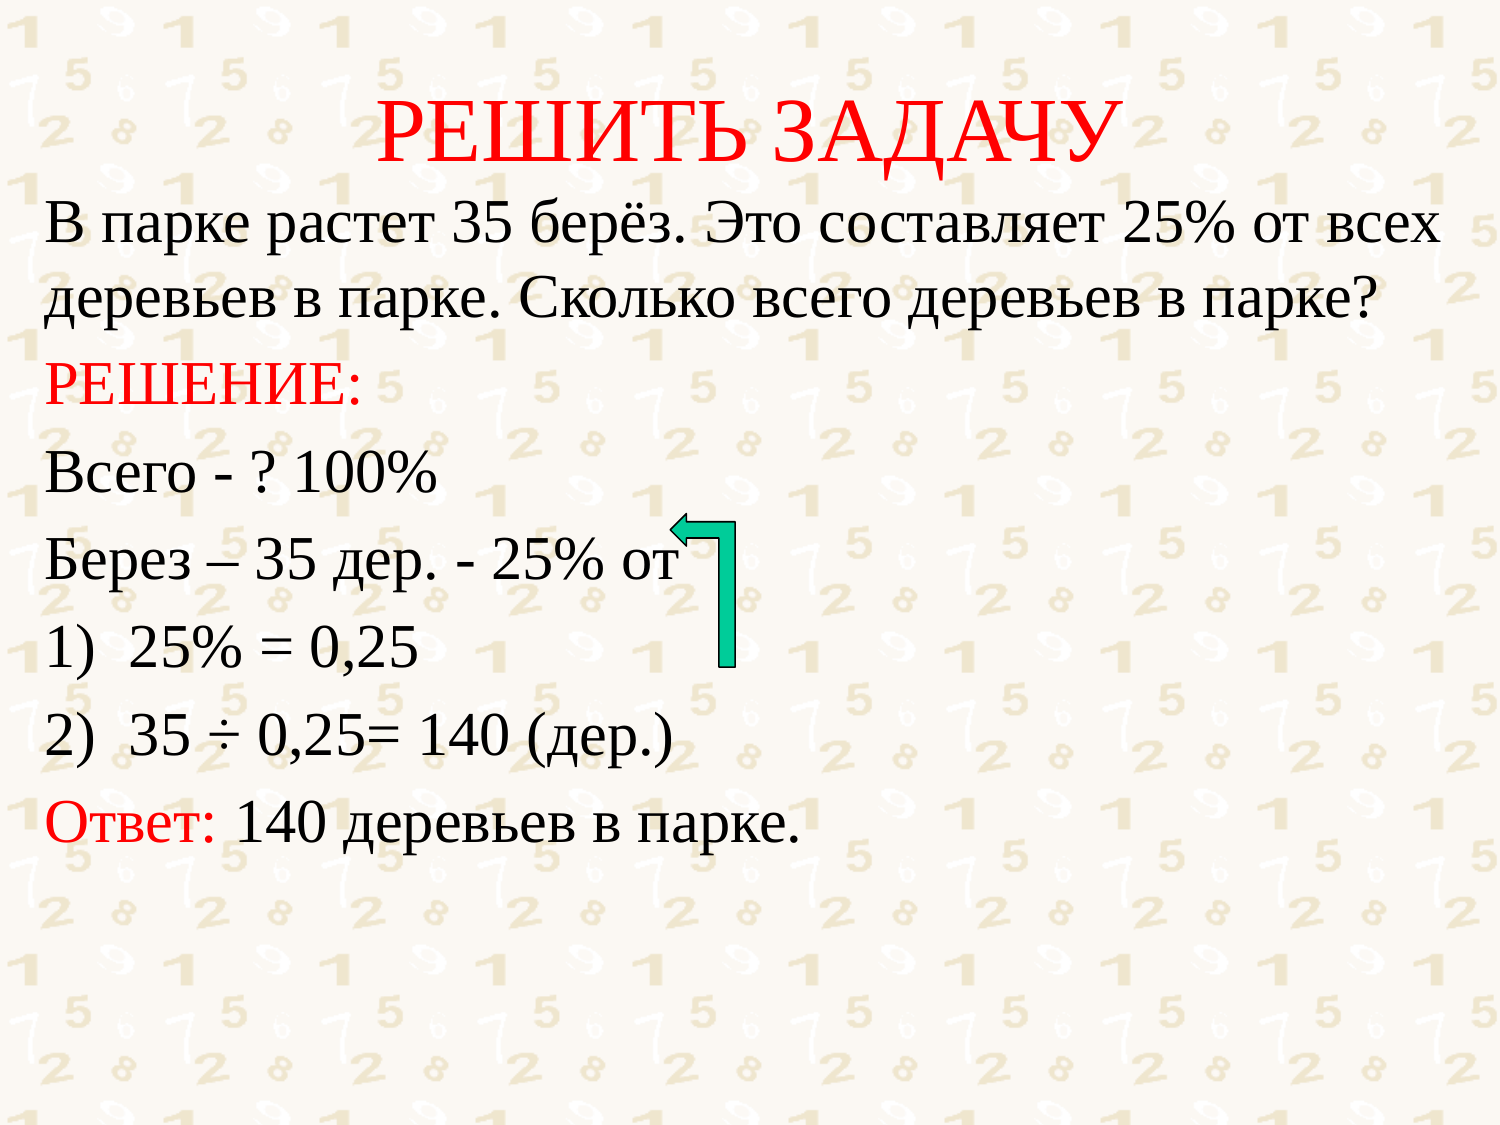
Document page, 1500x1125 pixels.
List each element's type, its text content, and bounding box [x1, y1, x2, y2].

picture [0, 0, 1500, 1125]
text_box [670, 513, 736, 668]
list В парке растет 35 берёз. Это составляет 25% от всех деревьев в парке. Сколько всего деревьев в парке? РЕШЕНИЕ: Всего - ? 100% Берез – 35 дер. - 25% от 25% = 0,25 35 ÷ 0,25= 140 (дер.) Ответ: 140 деревьев в парке. [29, 172, 1459, 848]
title РЕШИТЬ ЗАДАЧУ [112, 30, 1388, 172]
